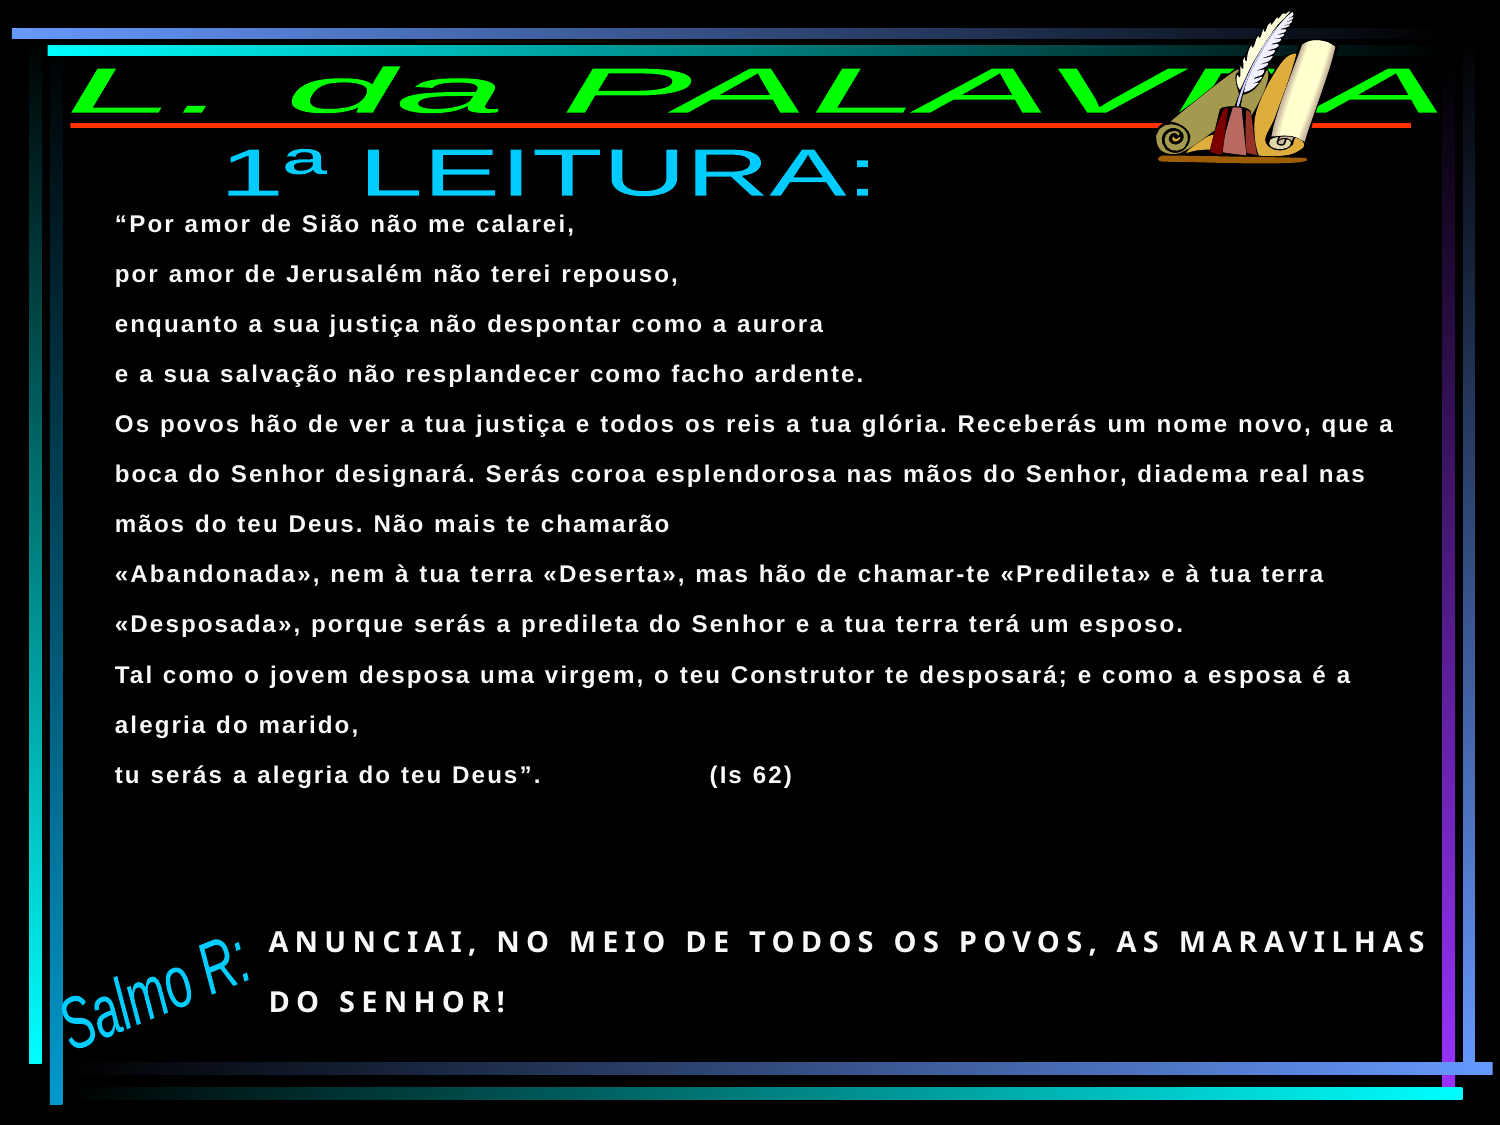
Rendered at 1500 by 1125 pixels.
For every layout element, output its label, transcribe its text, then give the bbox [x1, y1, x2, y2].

text_box Anunciai, no meio de todos os povos, as maravilhas do Senhor! [253, 910, 1459, 1046]
picture [1151, 6, 1343, 166]
text_box “Por amor de Sião não me calarei, por amor de Jerusalém não terei repouso, enquanto a sua justiça não despontar como a aurora e a sua salvação não resplandecer como facho ardente. Os povos hão de ver a tua justiça e todos os reis a tua glória. Receberás um nome novo, que a boca do Senhor designará. Serás coroa esplendorosa nas mãos do Senhor, diadema real nas mãos do teu Deus. Não mais te chamarão «Abandonada», nem à tua terra «Deserta», mas hão de chamar-te «Predileta» e à tua terra «Desposada», porque serás a predileta do Senhor e a tua terra terá um esposo. Tal como o jovem desposa uma virgem, o teu Construtor te desposará; e como a esposa é a alegria do marido, tu serás a alegria do teu Deus”. (Is 62) [100, 196, 1459, 812]
